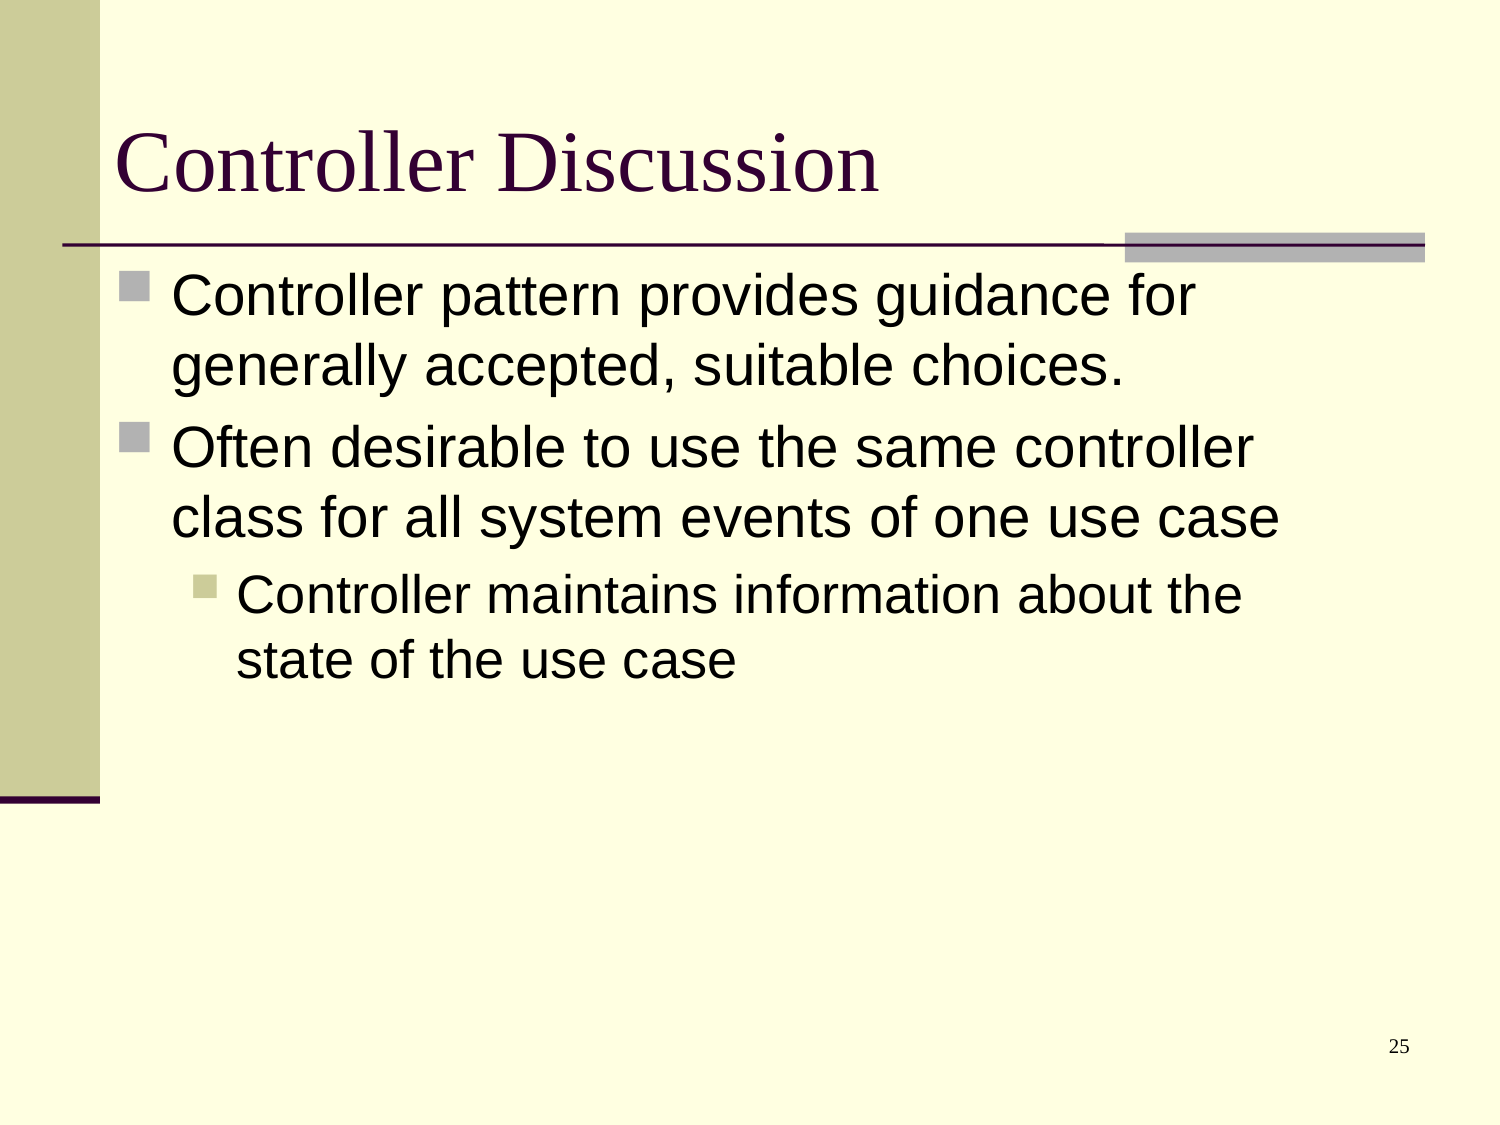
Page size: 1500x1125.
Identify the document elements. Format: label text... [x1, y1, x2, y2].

list Controller pattern provides guidance for generally accepted, suitable choices. Often desirable to use the same controller class for all system events of one use case Controller maintains information about the state of the use case [99, 249, 1376, 994]
slide_number 25 [1112, 1024, 1426, 1101]
title Controller Discussion [99, 62, 1376, 249]
